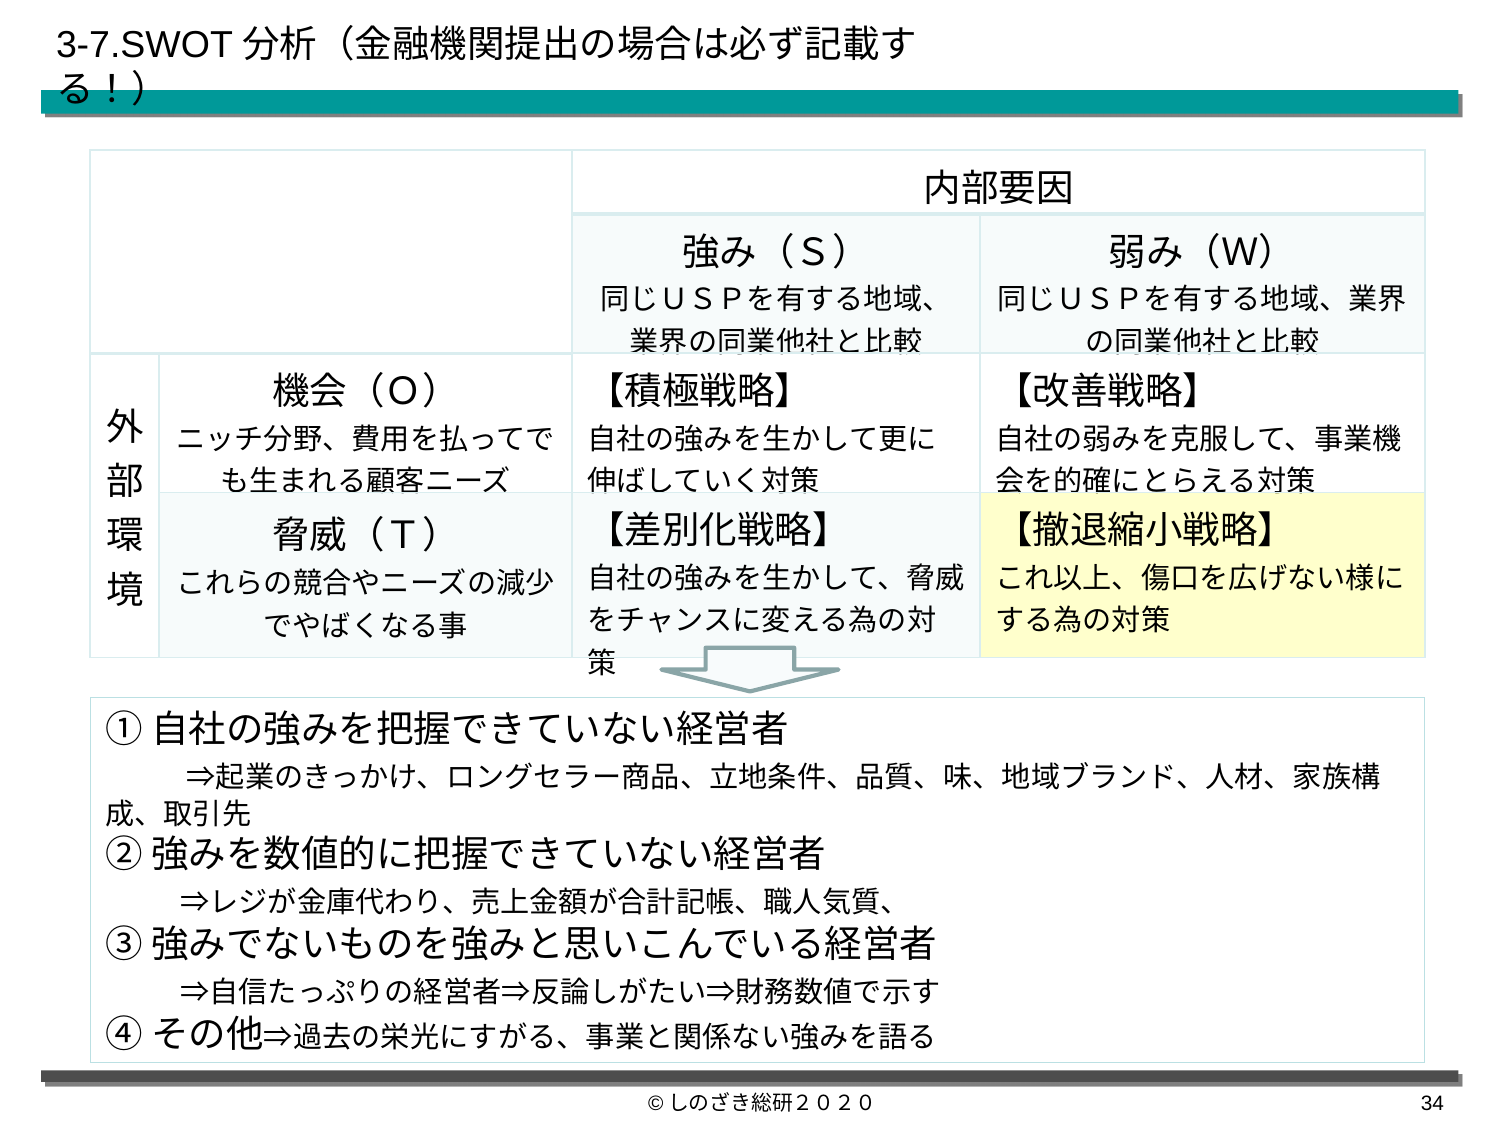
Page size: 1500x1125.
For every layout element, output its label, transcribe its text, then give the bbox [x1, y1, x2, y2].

text_box ①自社の強みを把握できていない経営者 ⇒起業のきっかけ、ロングセラー商品、立地条件、品質、味、地域ブランド、人材、家族構成、取引先 ②強みを数値的に把握できていない経営者 ⇒レジが金庫代わり、売上金額が合計記帳、職人気質、 ③強みでないものを強みと思いこんでいる経営者 ⇒自信たっぷりの経営者⇒反論しがたい⇒財務数値で示す ④その他⇒過去の栄光にすがる、事業と関係ない強みを語る [90, 697, 1425, 1063]
table_cell 弱み（Ｗ） 同じＵＳＰを有する地域、業界の同業他社と比較 [981, 216, 1424, 352]
table_cell 機会（Ｏ） ニッチ分野、費用を払ってでも生まれる顧客ニーズ [160, 355, 571, 492]
table_cell 外部環境 [91, 355, 158, 657]
table_cell 【改善戦略】 自社の弱みを克服して、事業機会を的確にとらえる対策 [981, 354, 1424, 492]
table_cell 【撤退縮小戦略】 これ以上、傷口を広げない様にする為の対策 [981, 493, 1424, 657]
footer ©しのざき総研２０２０ [524, 1082, 1000, 1125]
table_cell 強み（Ｓ） 同じＵＳＰを有する地域、業界の同業他社と比較 [573, 216, 979, 352]
table_cell 【積極戦略】 自社の強みを生かして更に伸ばしていく対策 [573, 354, 979, 492]
slide_number 33 [1108, 1082, 1459, 1125]
text_box [659, 645, 841, 694]
table_header 内部要因 [573, 151, 1424, 212]
table_header [91, 151, 571, 352]
text_box 3-7.SWOT分析（金融機関提出の場合は必ず記載する！） [41, 12, 1032, 118]
table_cell 脅威（Ｔ） これらの競合やニーズの減少でやばくなる事 [160, 493, 571, 657]
table_cell 【差別化戦略】 自社の強みを生かして、脅威をチャンスに変える為の対策 [573, 493, 979, 657]
